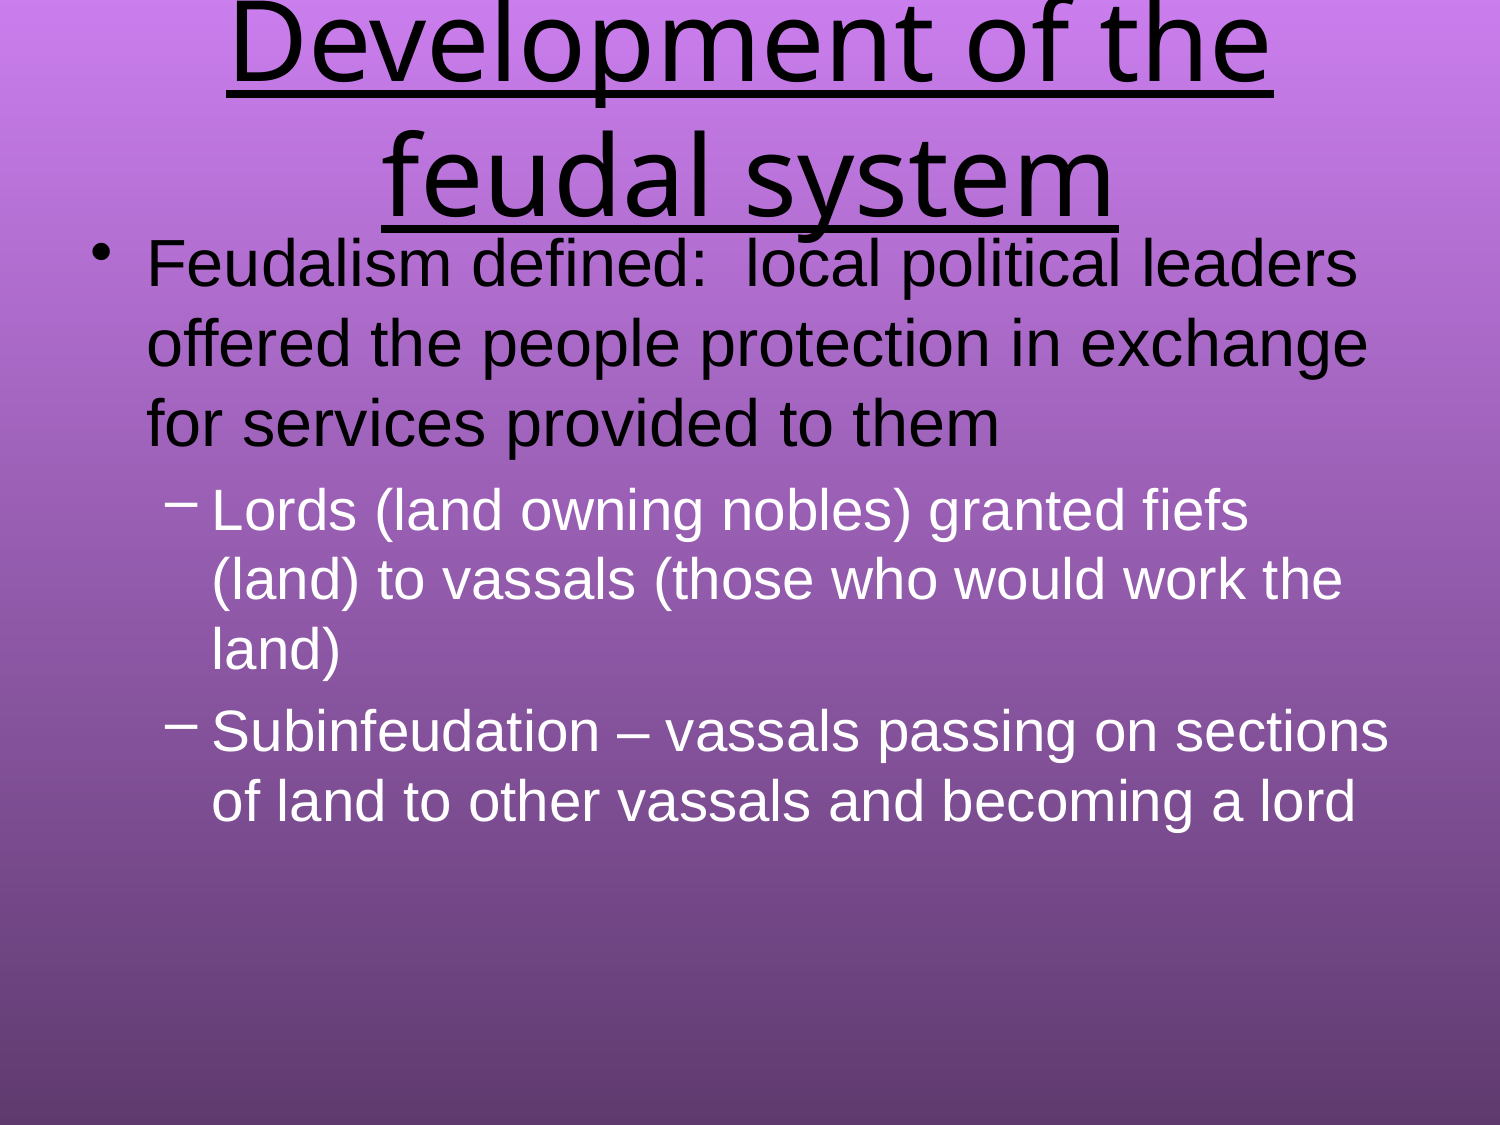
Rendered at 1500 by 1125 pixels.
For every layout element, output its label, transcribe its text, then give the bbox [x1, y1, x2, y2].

list Feudalism defined: local political leaders offered the people protection in exchange for services provided to them Lords (land owning nobles) granted fiefs (land) to vassals (those who would work the land) Subinfeudation – vassals passing on sections of land to other vassals and becoming a lord [74, 212, 1426, 1051]
title Development of the feudal system [74, 44, 1426, 163]
